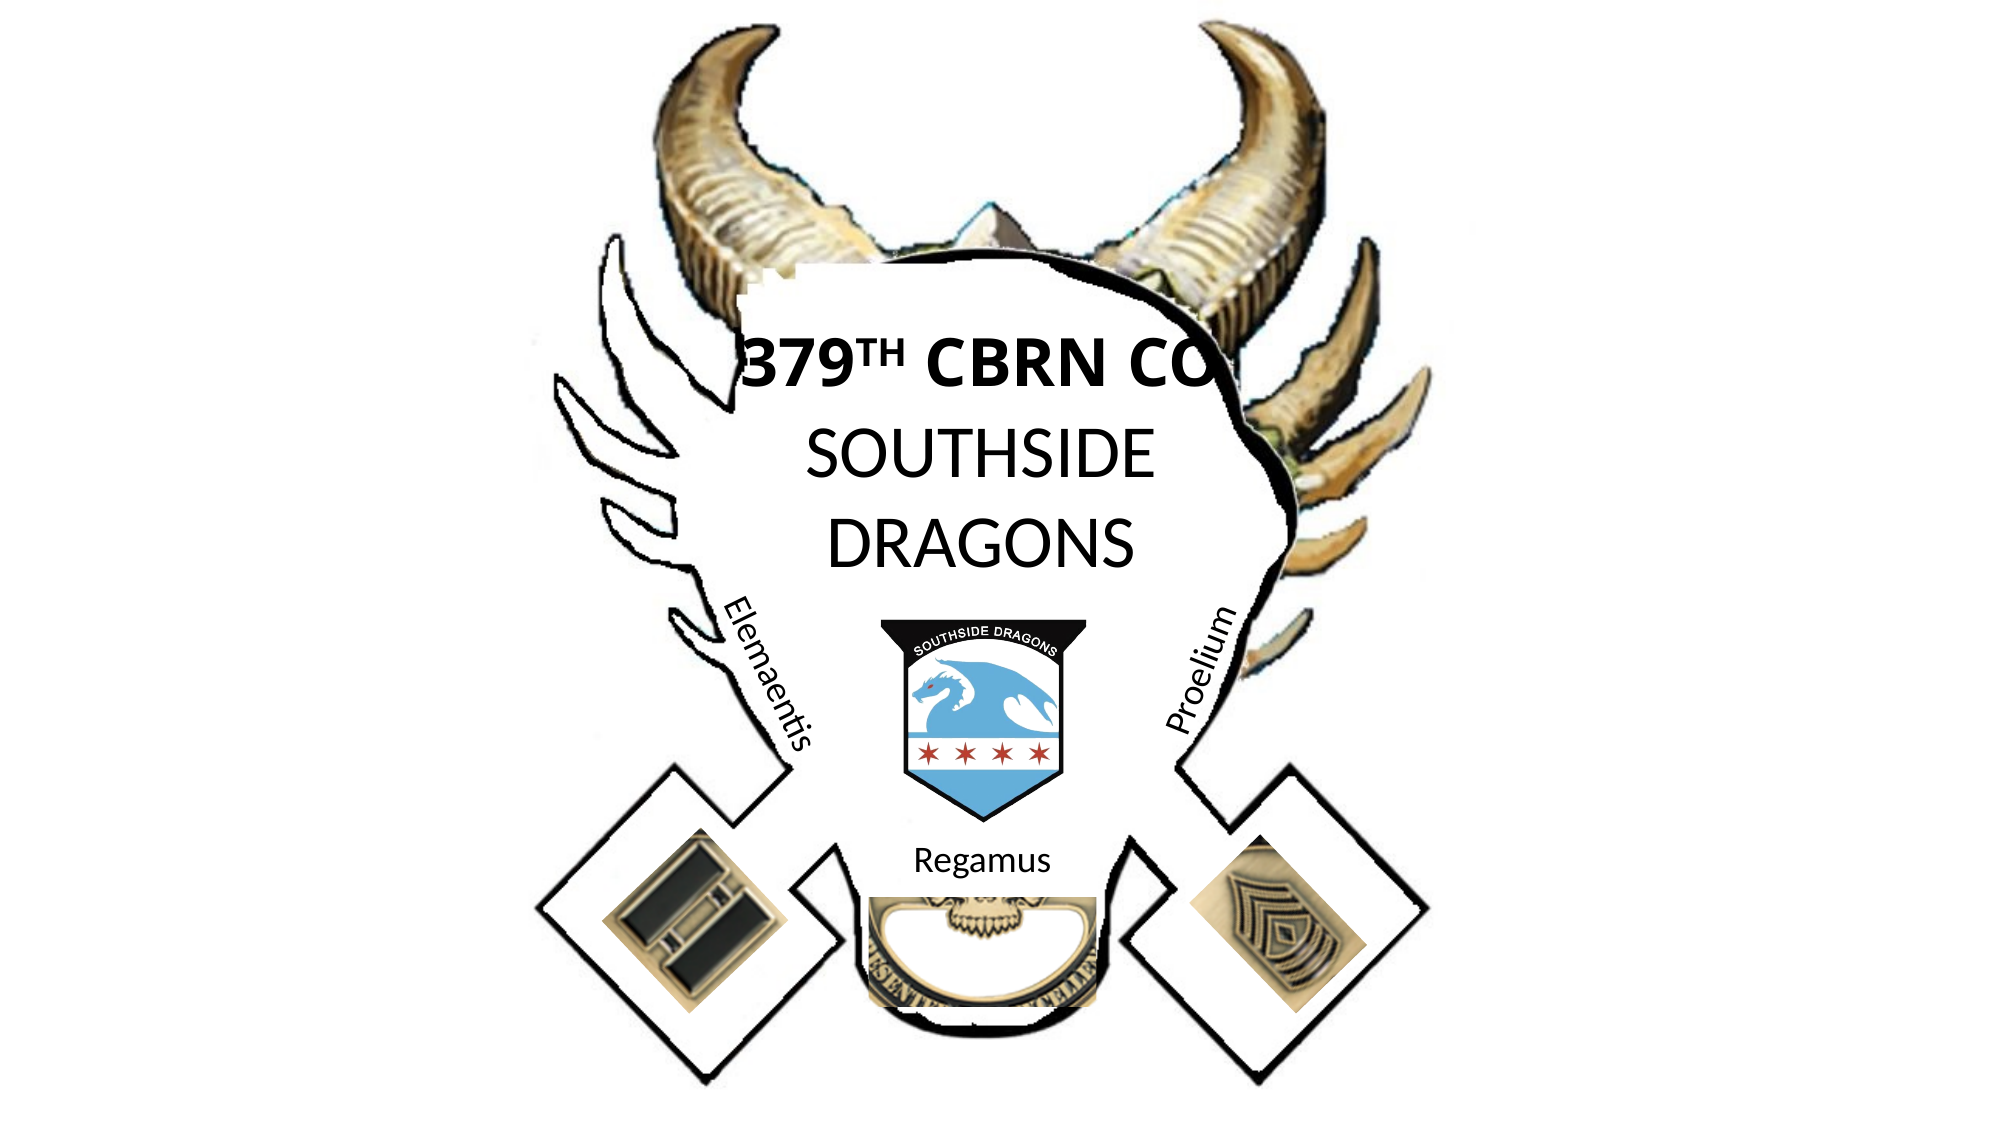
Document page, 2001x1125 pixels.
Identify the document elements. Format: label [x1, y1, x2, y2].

picture [480, 0, 1520, 1125]
